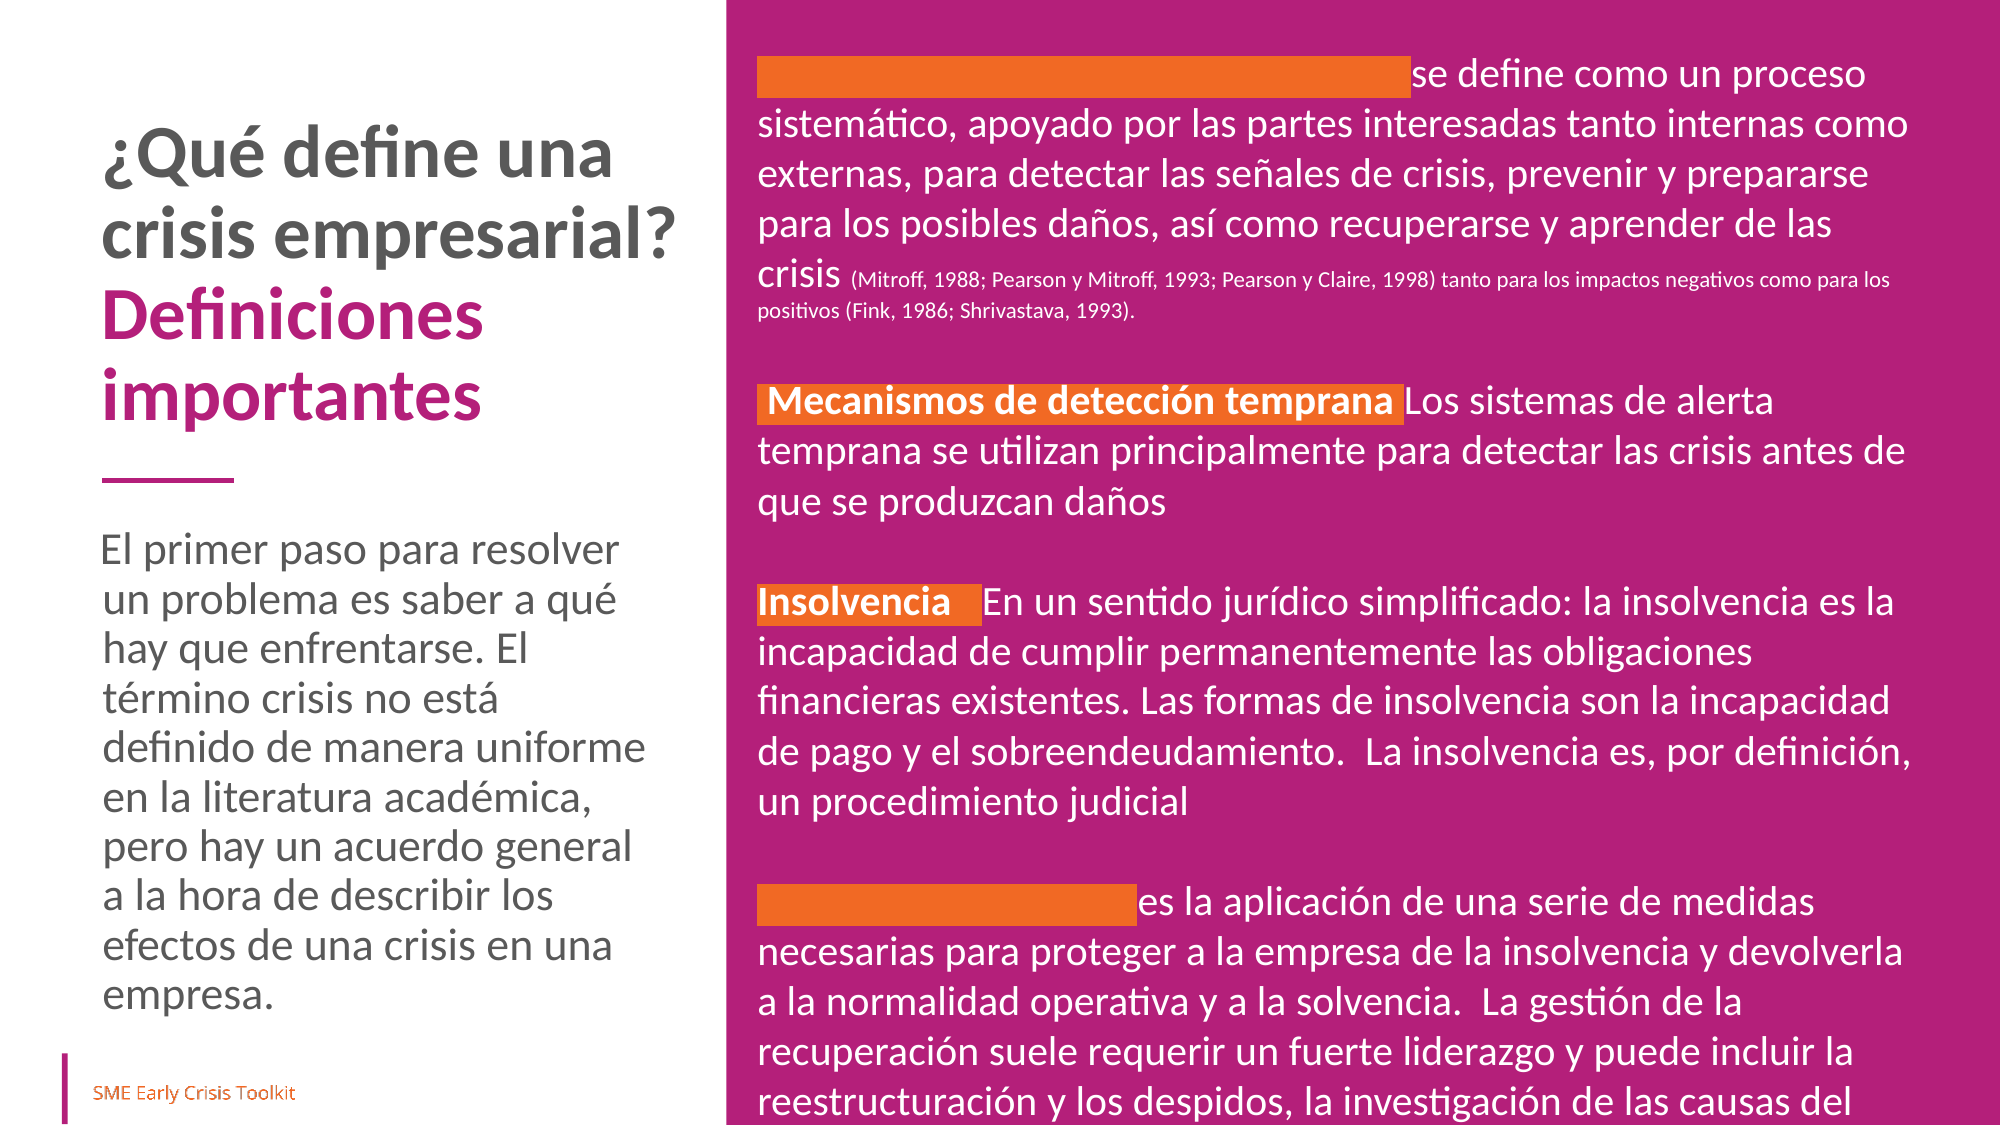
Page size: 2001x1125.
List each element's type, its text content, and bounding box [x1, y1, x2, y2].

picture [83, 1080, 295, 1104]
text_box Gestión de crisis . La gestión de crisis se define como un proceso sistemático, apoyado por las partes interesadas tanto internas como externas, para detectar las señales de crisis, prevenir y prepararse para los posibles daños, así como recuperarse y aprender de las crisis (Mitroff, 1988; Pearson y Mitroff, 1993; Pearson y Claire, 1998) tanto para los impactos negativos como para los positivos (Fink, 1986; Shrivastava, 1993). Mecanismos de detección temprana Los sistemas de alerta temprana se utilizan principalmente para detectar las crisis antes de que se produzcan daños Insolvencia . En un sentido jurídico simplificado: la insolvencia es la incapacidad de cumplir permanentemente las obligaciones financieras existentes. Las formas de insolvencia son la incapacidad de pago y el sobreendeudamiento. La insolvencia es, por definición, un procedimiento judicial La gestión de turnos . es la aplicación de una serie de medidas necesarias para proteger a la empresa de la insolvencia y devolverla a la normalidad operativa y a la solvencia. La gestión de la recuperación suele requerir un fuerte liderazgo y puede incluir la reestructuración y los despidos, la investigación de las causas del fracaso y los programas a largo plazo para reactivar la empresa. [742, 38, 1934, 1125]
text_box [726, 0, 2000, 1125]
text_box [102, 478, 234, 483]
list El primer paso para resolver un problema es saber a qué hay que enfrentarse. El término crisis no está definido de manera uniforme en la literatura académica, pero hay un acuerdo general a la hora de describir los efectos de una crisis en una empresa. [84, 517, 678, 1036]
list ¿Qué define una crisis empresarial? Definiciones importantes [86, 105, 726, 493]
